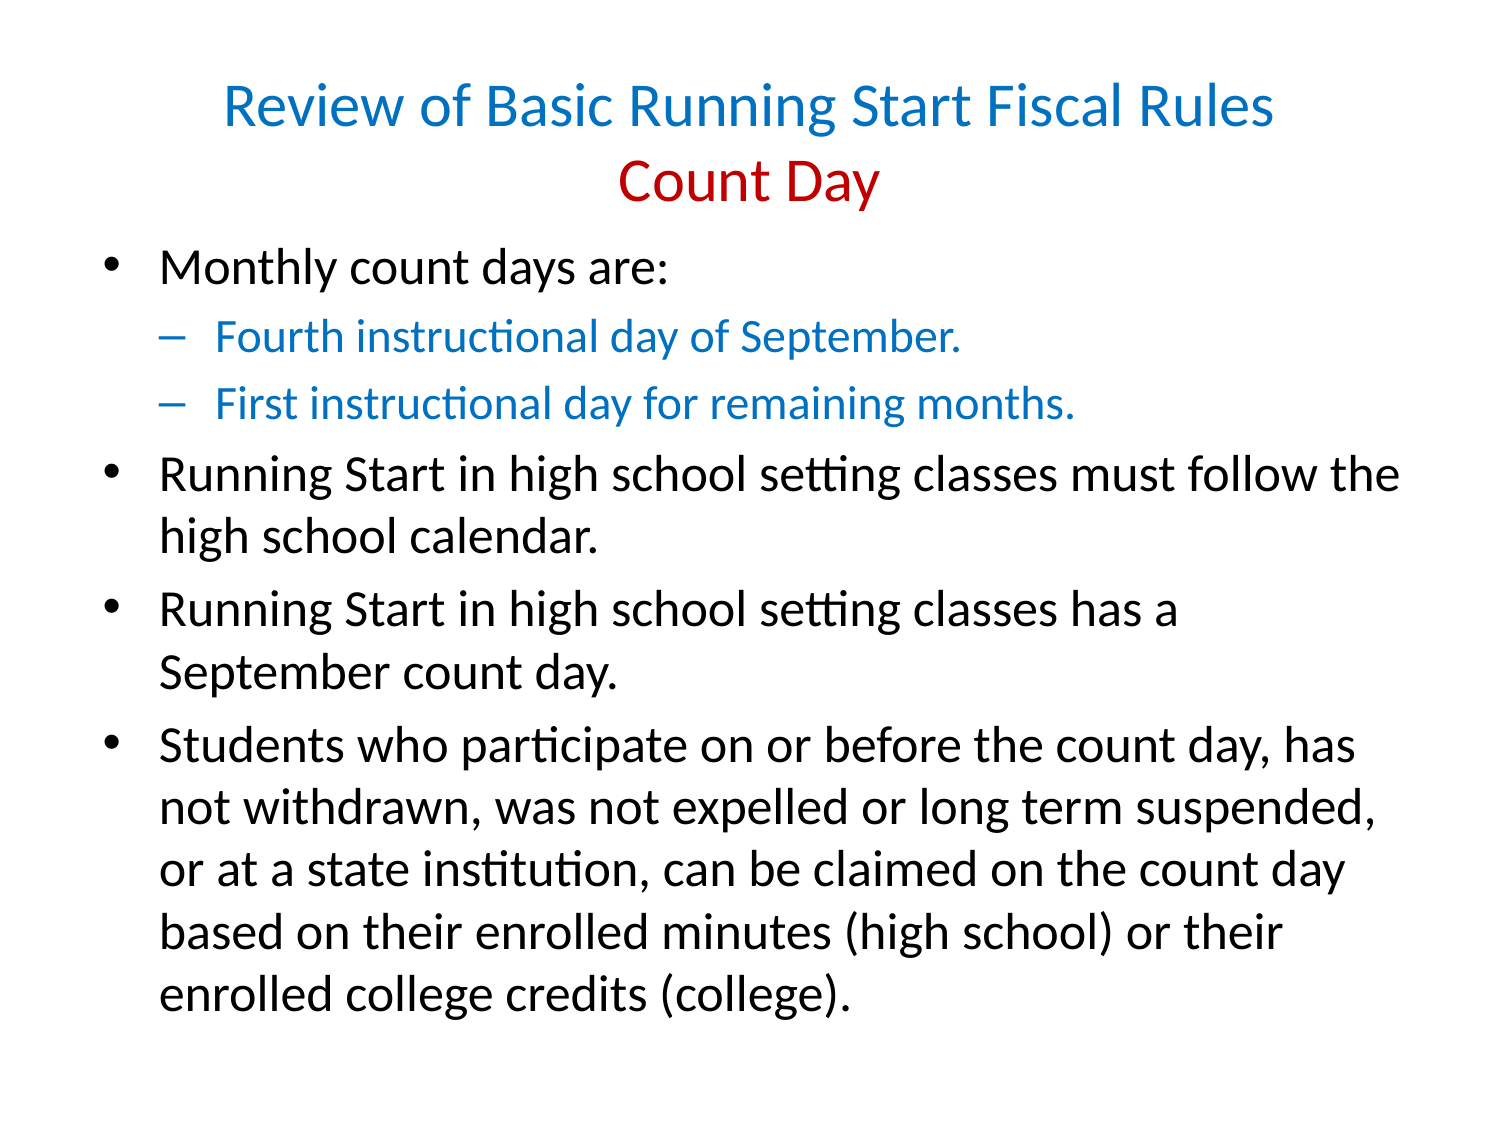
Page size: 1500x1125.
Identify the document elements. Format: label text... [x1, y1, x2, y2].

title Review of Basic Running Start Fiscal Rules Count Day [75, 45, 1425, 233]
list Monthly count days are: Fourth instructional day of September. First instructional day for remaining months. Running Start in high school setting classes must follow the high school calendar. Running Start in high school setting classes has a September count day. Students who participate on or before the count day, has not withdrawn, was not expelled or long term suspended, or at a state institution, can be claimed on the count day based on their enrolled minutes (high school) or their enrolled college credits (college). [87, 224, 1438, 1038]
